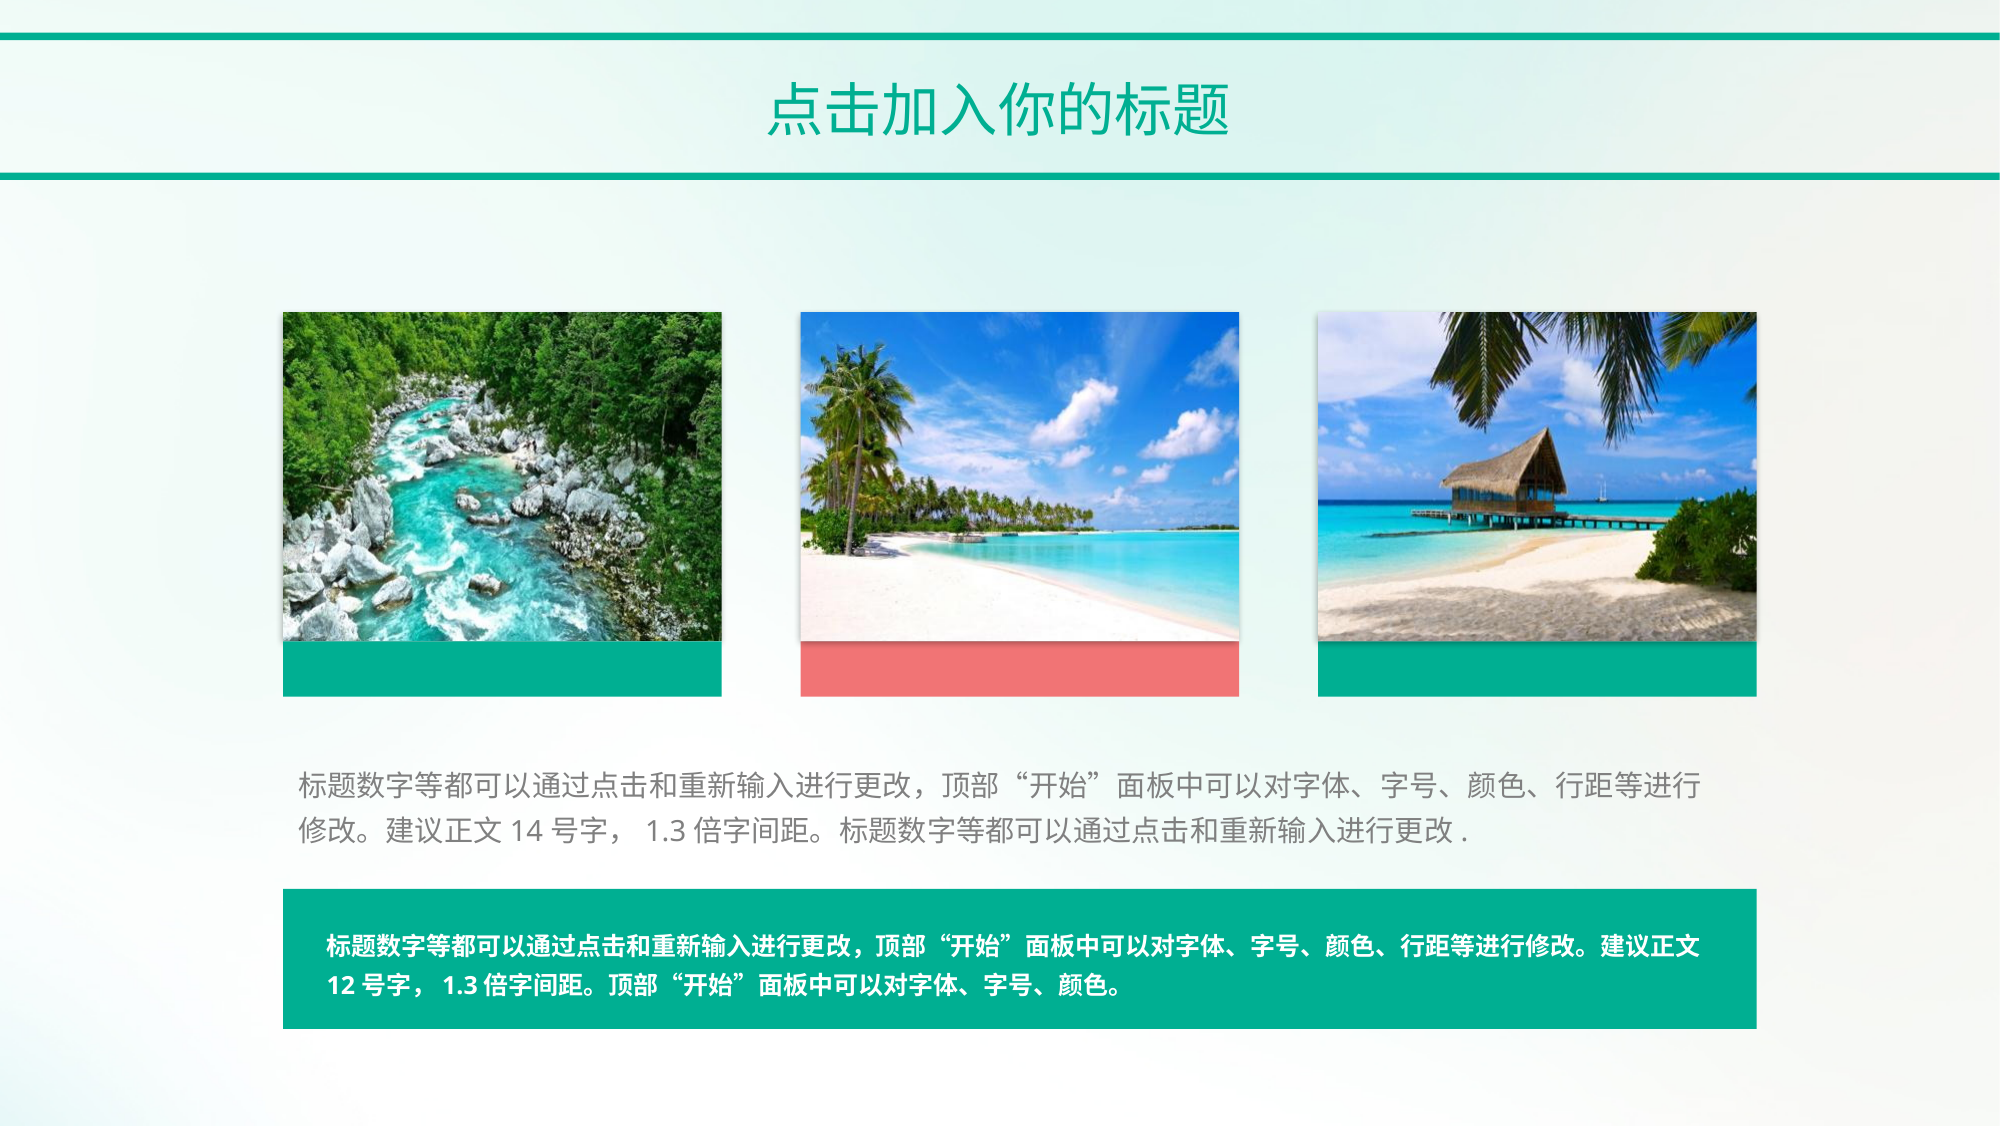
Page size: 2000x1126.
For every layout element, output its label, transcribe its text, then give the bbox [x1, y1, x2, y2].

picture [0, 181, 2000, 1126]
text_box [282, 312, 722, 639]
text_box [281, 639, 724, 699]
text_box 标题数字等都可以通过点击和重新输入进行更改，顶部“开始”面板中可以对字体、字号、颜色、行距等进行修改。建议正文14号字，1.3倍字间距。标题数字等都可以通过点击和重新输入进行更改. [283, 714, 1738, 946]
text_box 标题数字等都可以通过点击和重新输入进行更改，顶部“开始”面板中可以对字体、字号、颜色、行距等进行修改。建议正文12号字，1.3倍字间距。顶部“开始”面板中可以对字体、字号、颜色。 [311, 914, 1738, 1008]
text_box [0, 32, 2000, 181]
text_box [799, 647, 1241, 699]
text_box [1316, 646, 1759, 699]
picture [0, 0, 2000, 32]
text_box [283, 888, 1757, 1029]
text_box [800, 312, 1240, 641]
text_box [1317, 312, 1757, 641]
